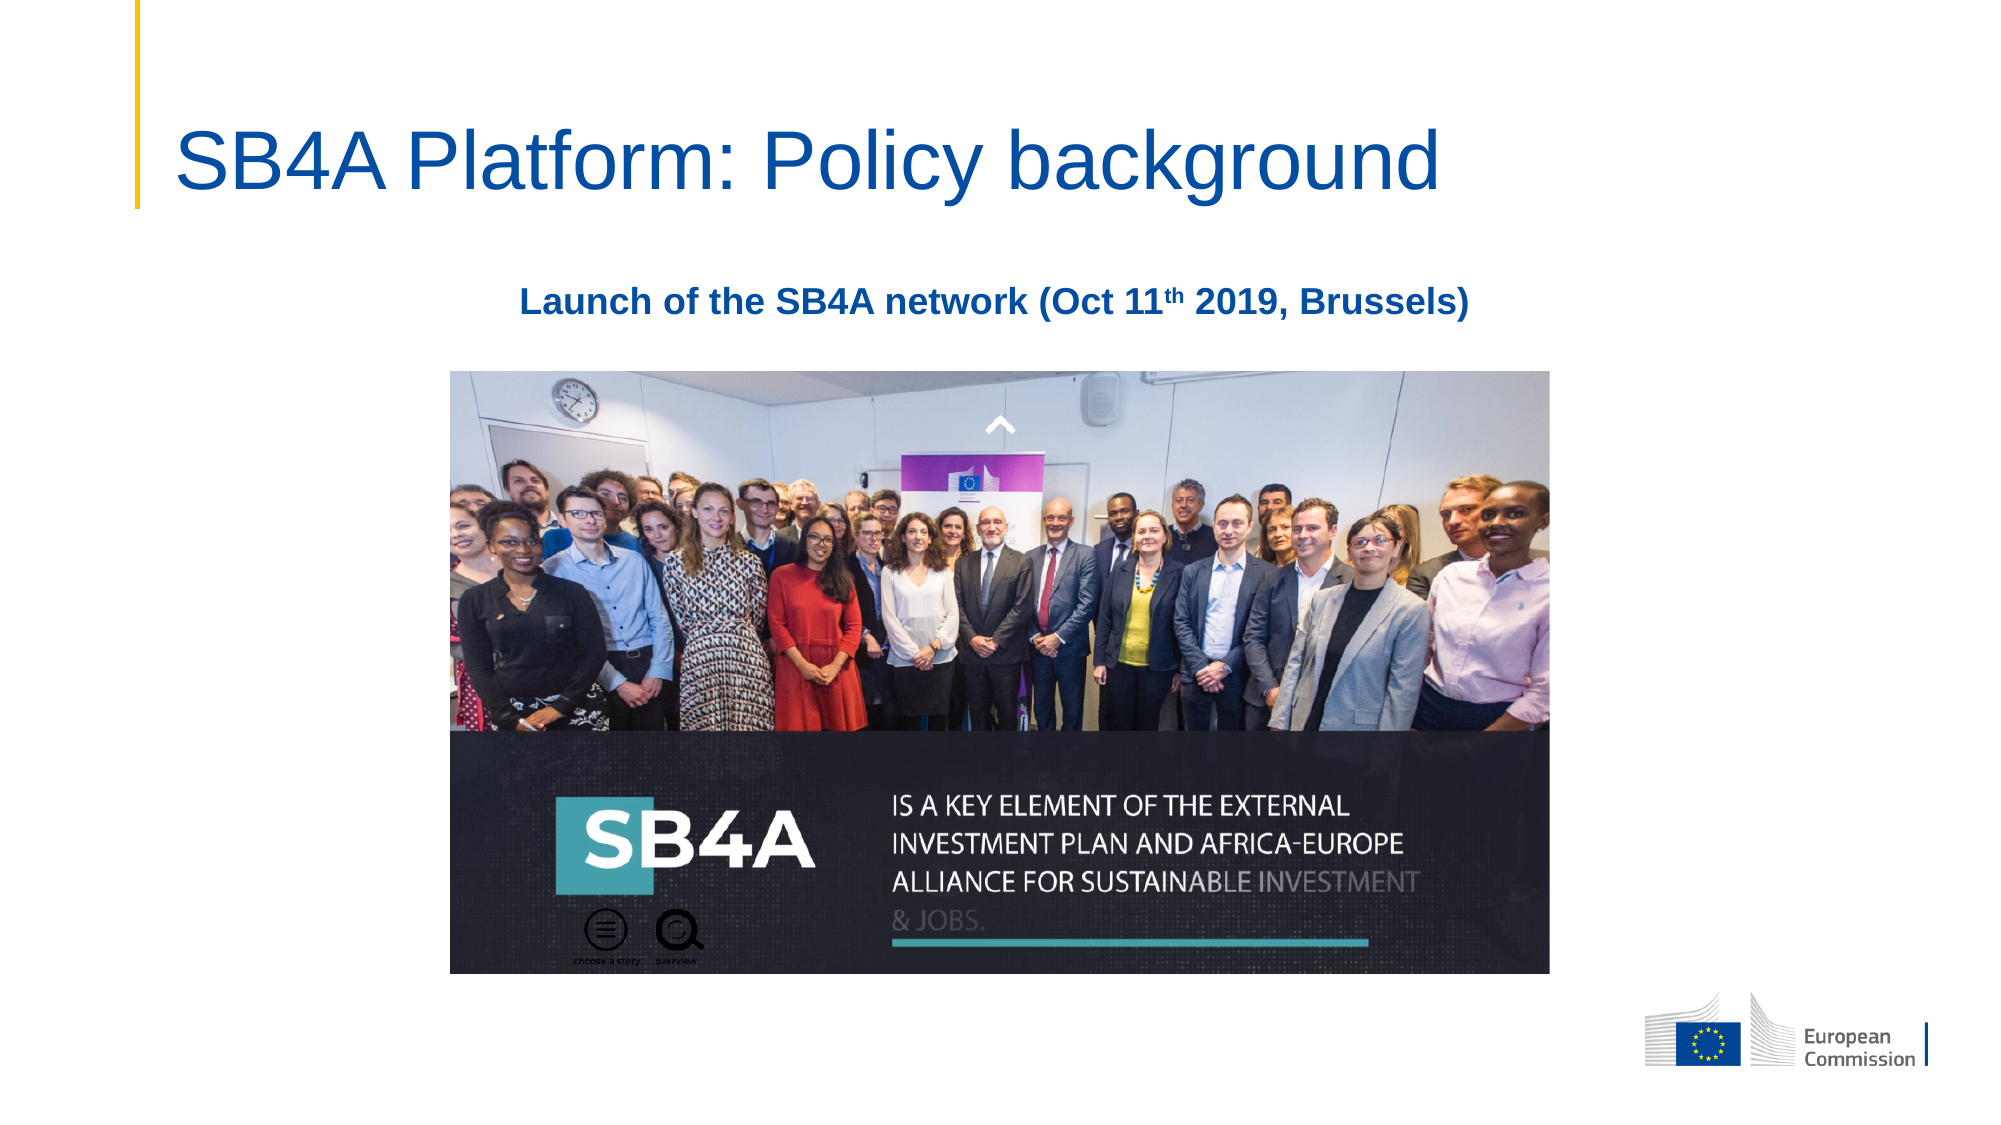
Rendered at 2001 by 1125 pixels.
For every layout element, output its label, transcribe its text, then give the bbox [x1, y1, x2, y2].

title SB4A Platform: Policy background [159, 79, 1885, 208]
picture [450, 371, 1550, 974]
text_box Launch of the SB4A network (Oct 11th 2019, Brussels) [504, 269, 1496, 330]
picture [1645, 991, 1928, 1066]
